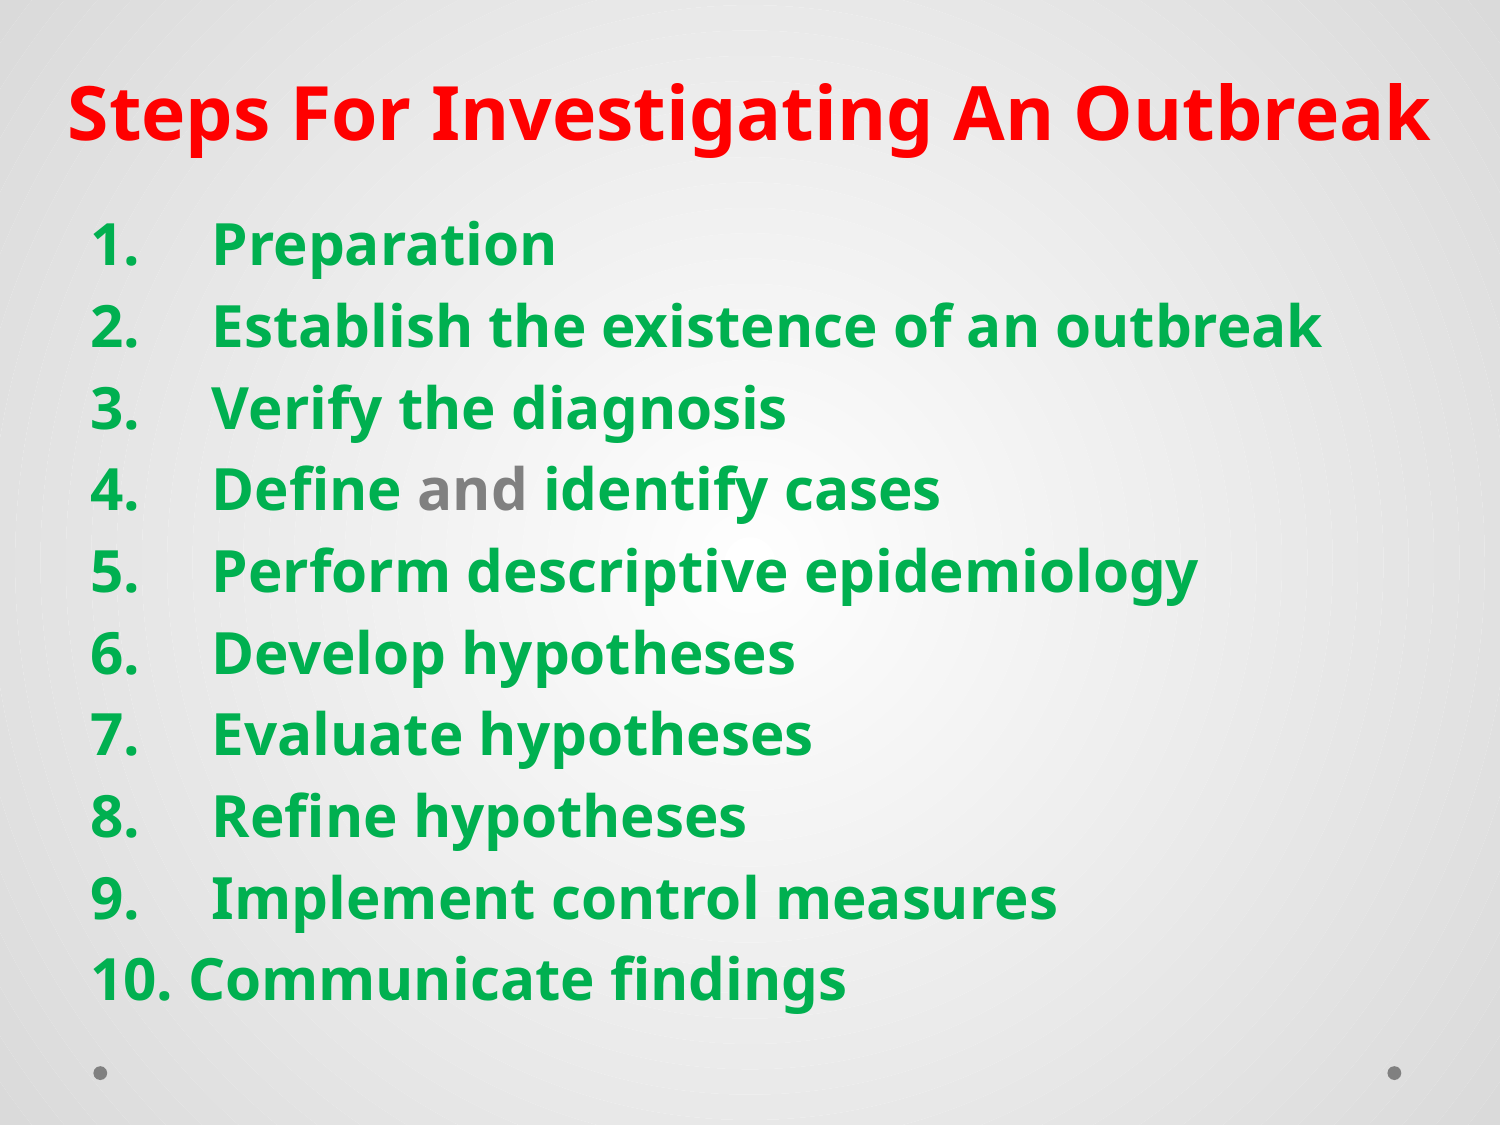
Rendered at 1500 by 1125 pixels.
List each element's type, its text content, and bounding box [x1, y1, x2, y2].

title Steps For Investigating An Outbreak [0, 37, 1500, 163]
list Preparation Establish the existence of an outbreak Verify the diagnosis Define and identify cases Perform descriptive epidemiology Develop hypotheses Evaluate hypotheses Refine hypotheses Implement control measures 10. Communicate findings [75, 200, 1425, 1038]
